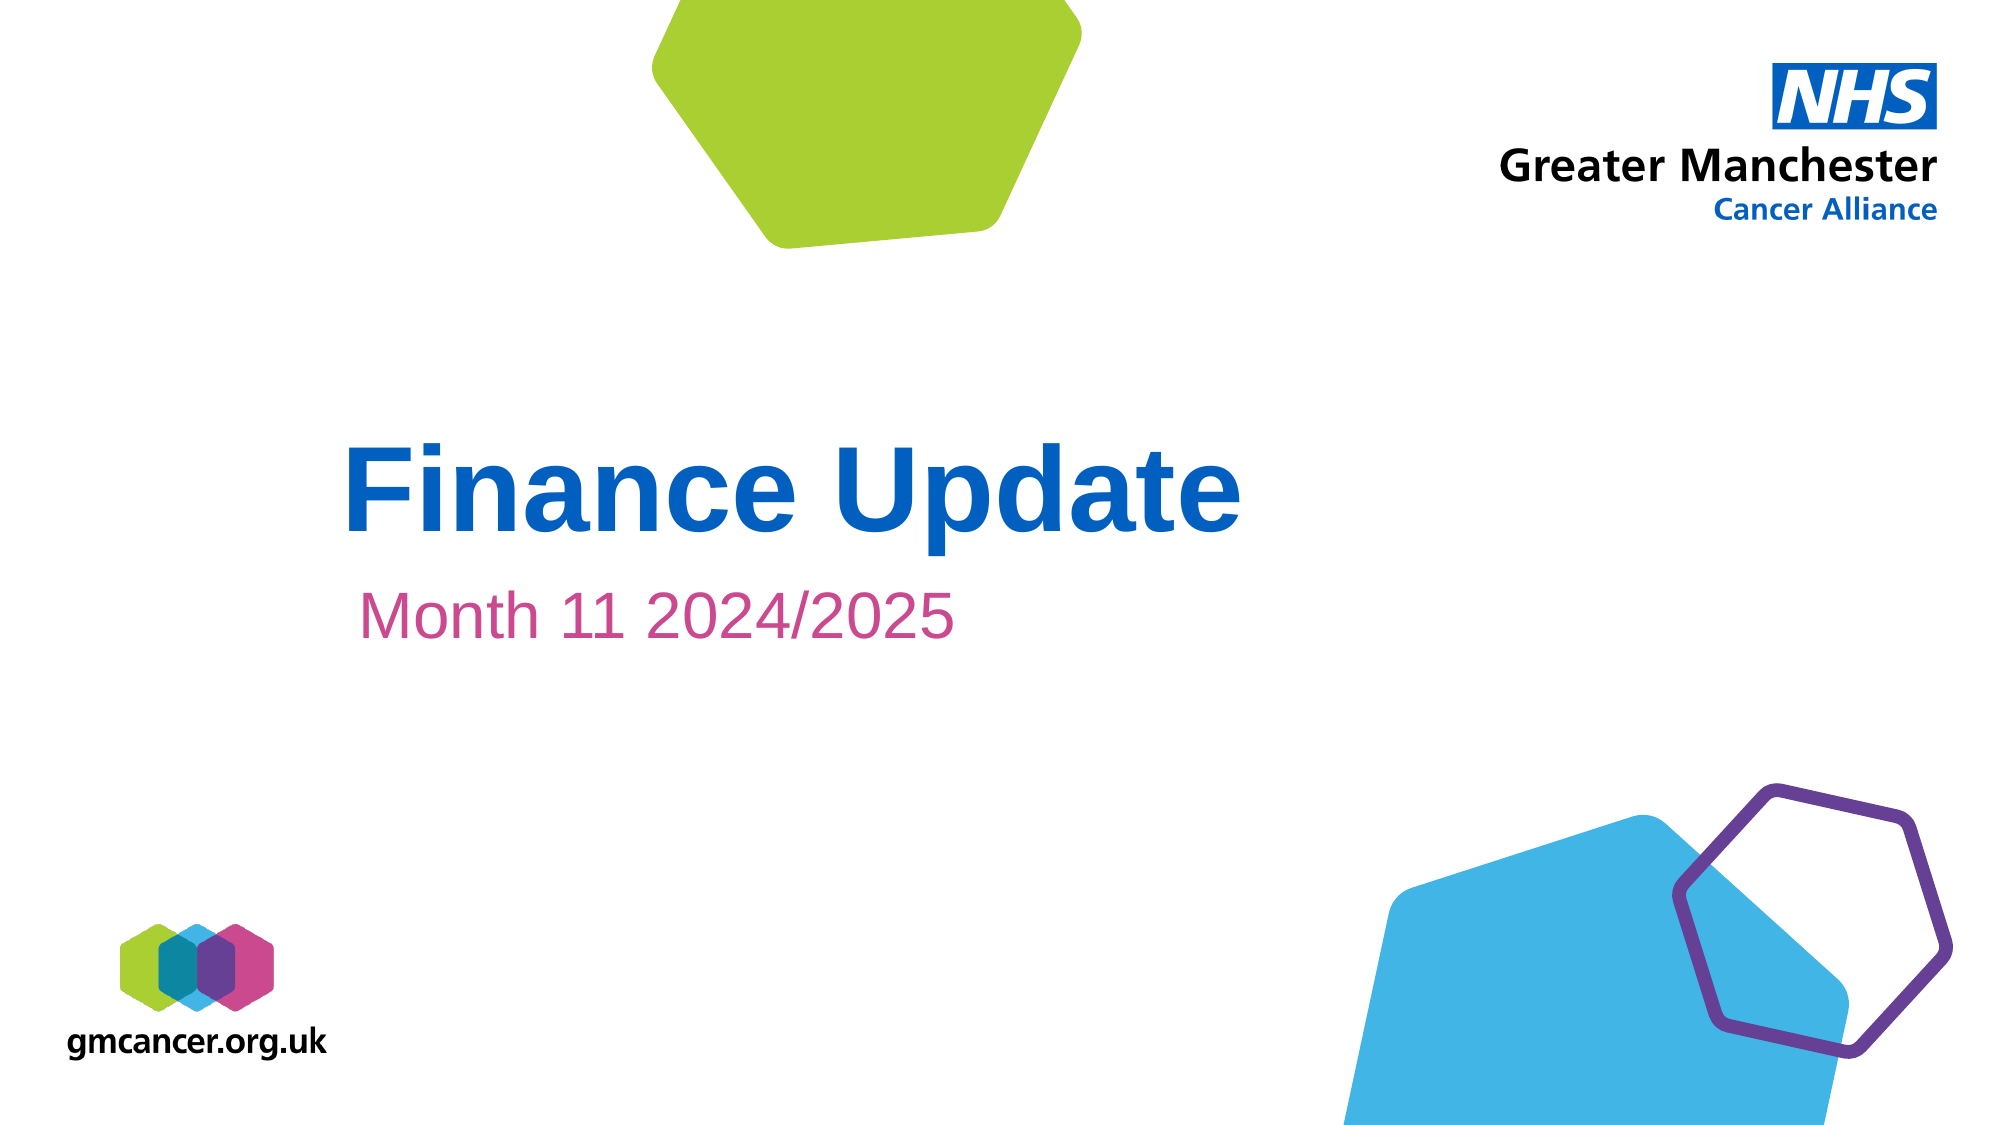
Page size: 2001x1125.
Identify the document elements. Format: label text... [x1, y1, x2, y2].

list Month 11 2024/2025 [343, 565, 1705, 725]
picture [66, 923, 327, 1062]
list Finance Update [326, 403, 1347, 563]
picture [1500, 63, 1937, 220]
